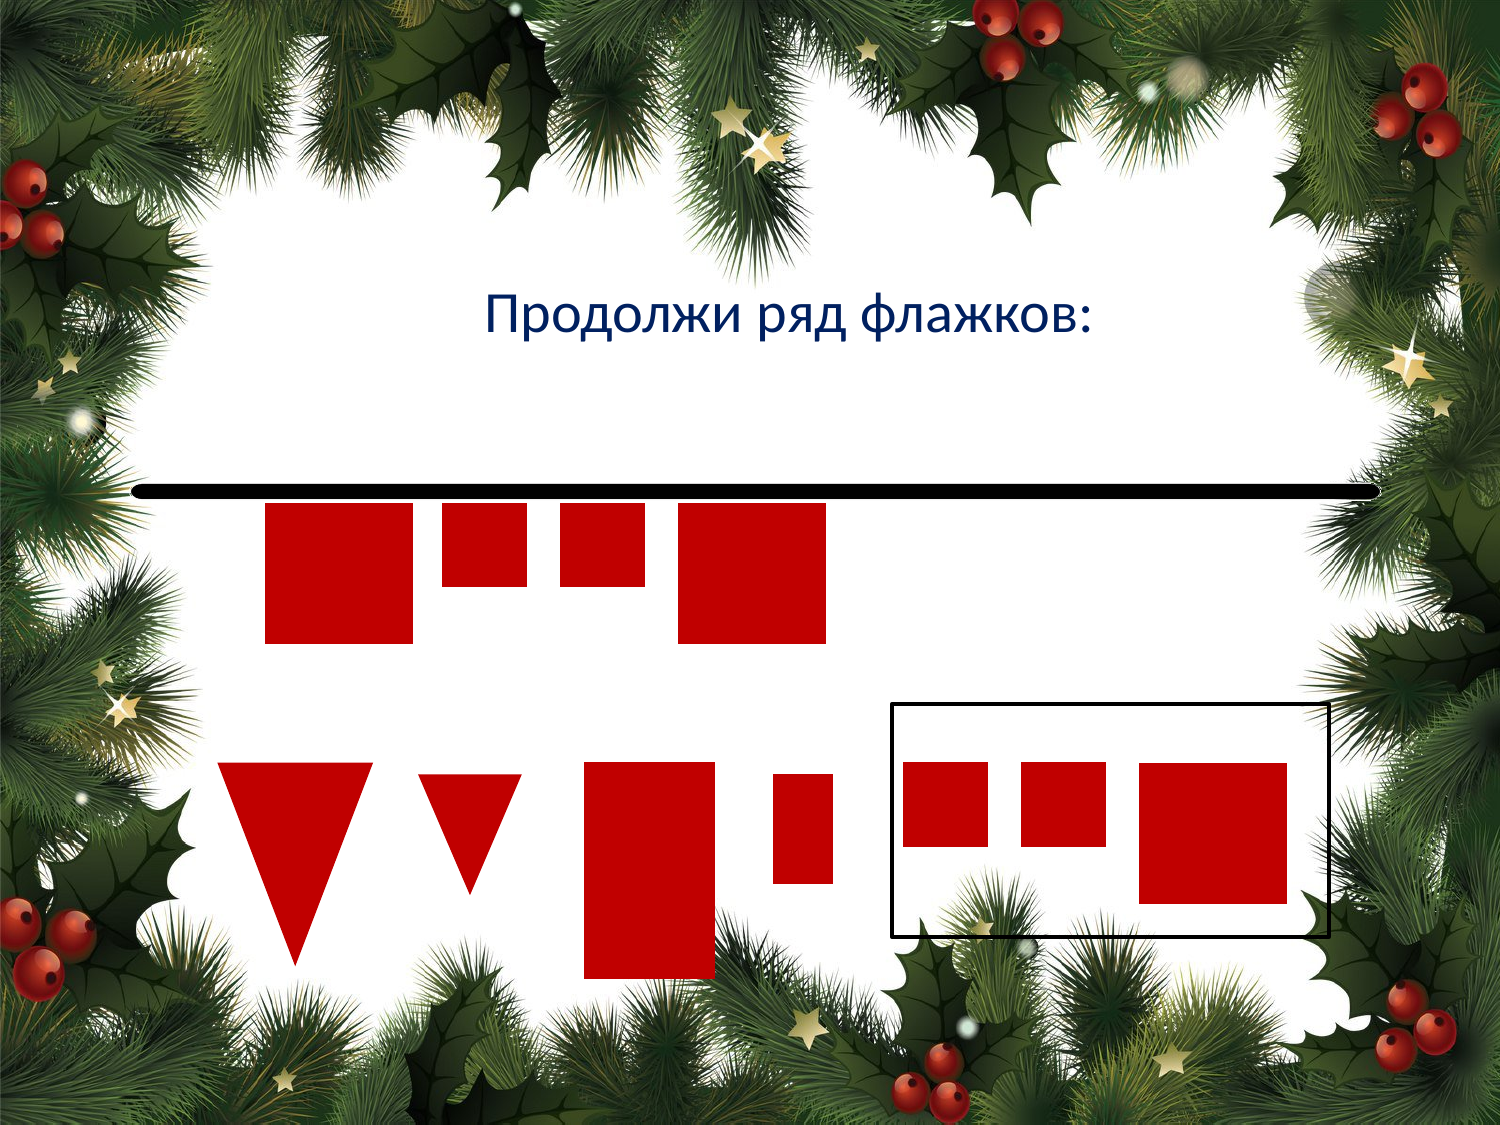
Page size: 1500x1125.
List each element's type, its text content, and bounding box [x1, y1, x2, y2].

text_box [890, 702, 1331, 939]
text_box [679, 536, 826, 644]
text_box Продолжи ряд флажков: [469, 267, 1109, 352]
text_box [584, 763, 715, 978]
text_box [442, 536, 527, 587]
text_box [218, 763, 372, 965]
text_box [419, 775, 521, 894]
text_box [773, 775, 833, 884]
text_box [561, 536, 645, 587]
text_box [903, 763, 1287, 904]
text_box [265, 536, 413, 644]
picture [0, 0, 1500, 1125]
